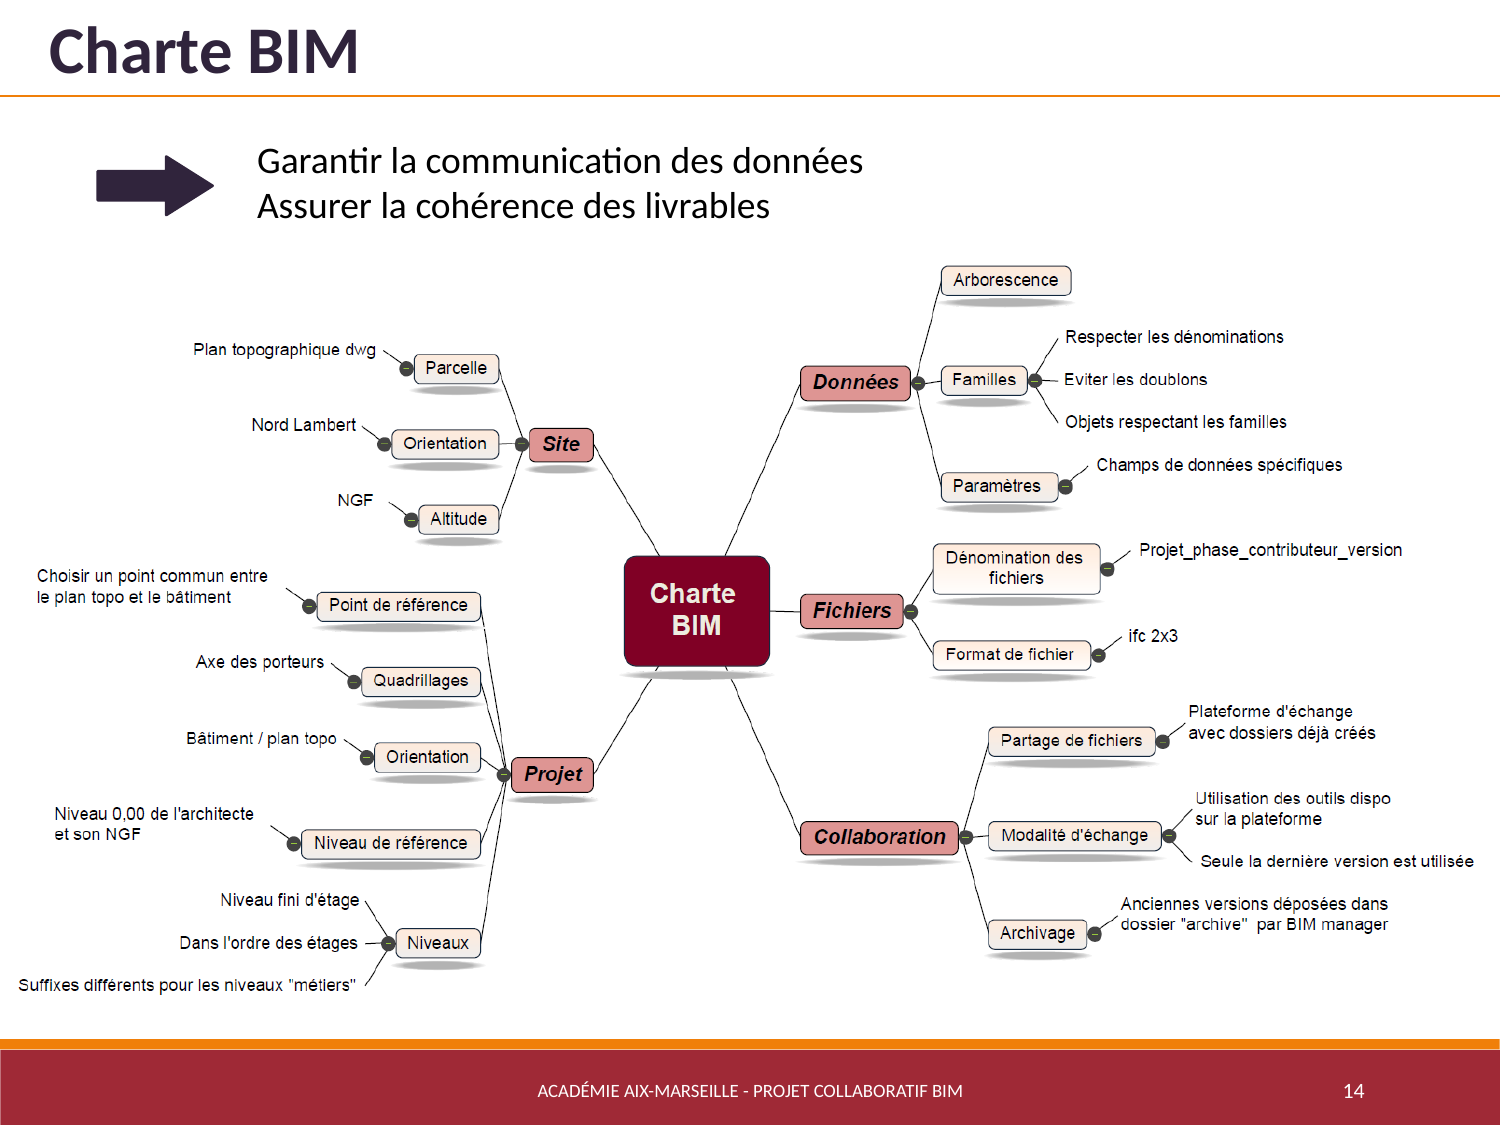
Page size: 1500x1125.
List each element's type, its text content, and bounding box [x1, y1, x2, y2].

slide_number 14 [1218, 1059, 1380, 1120]
footer Académie Aix-Marseille - Projet Collaboratif BIM [453, 1059, 1047, 1120]
text_box Garantir la communication des données Assurer la cohérence des livrables [242, 128, 914, 231]
text_box [96, 155, 214, 217]
picture [0, 234, 1476, 1011]
text_box Charte BIM [34, 0, 1054, 92]
